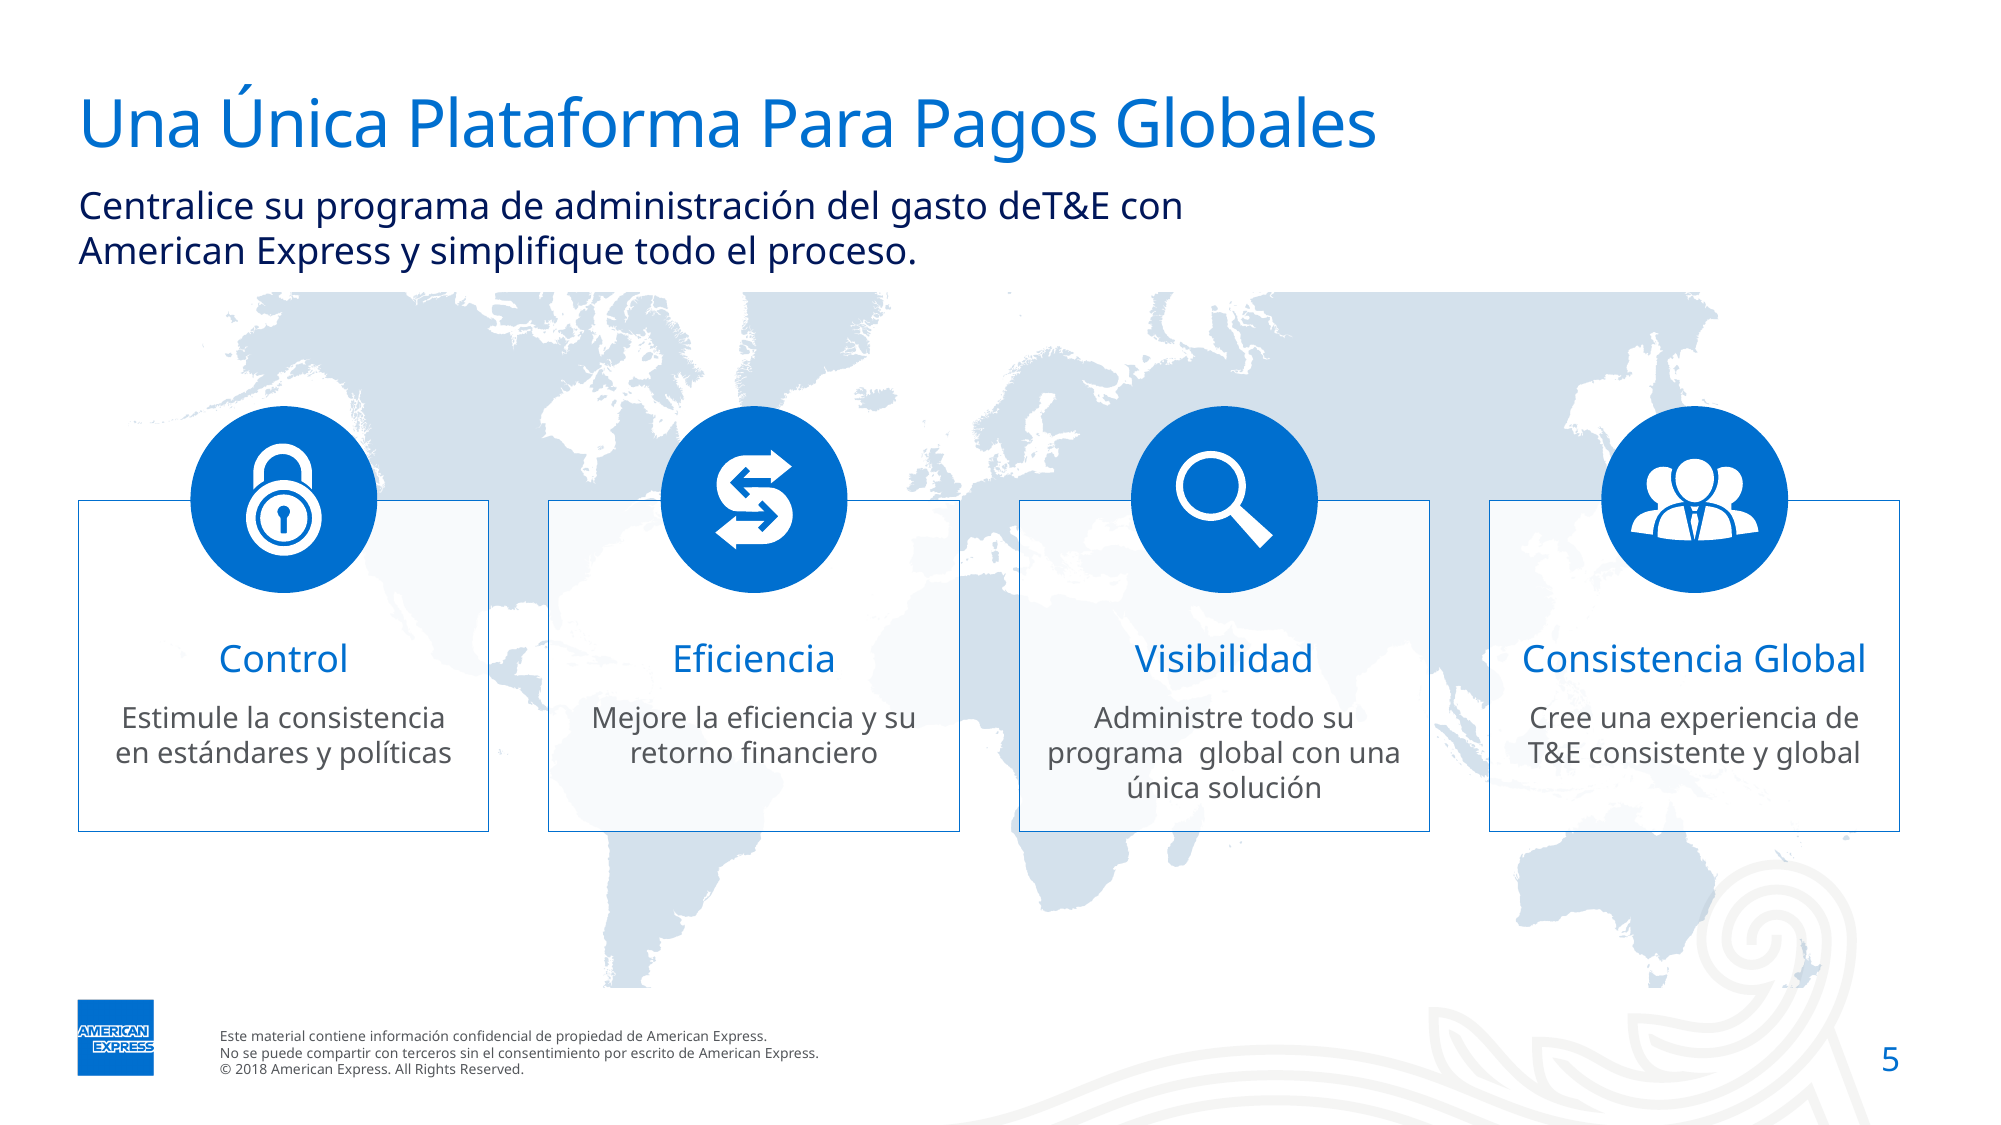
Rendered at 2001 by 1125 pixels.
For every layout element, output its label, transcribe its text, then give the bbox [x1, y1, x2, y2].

subtitle Centralice su programa de administración del gasto deT&E con American Express y simplifique todo el proceso. [78, 180, 1318, 293]
picture [65, 292, 1879, 1088]
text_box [1489, 406, 1900, 832]
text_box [78, 406, 490, 832]
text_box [548, 406, 960, 832]
title Una Única Plataforma Para Pagos Globales [78, 90, 1879, 180]
slide_number 5 [1800, 1033, 1900, 1084]
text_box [1019, 406, 1430, 832]
